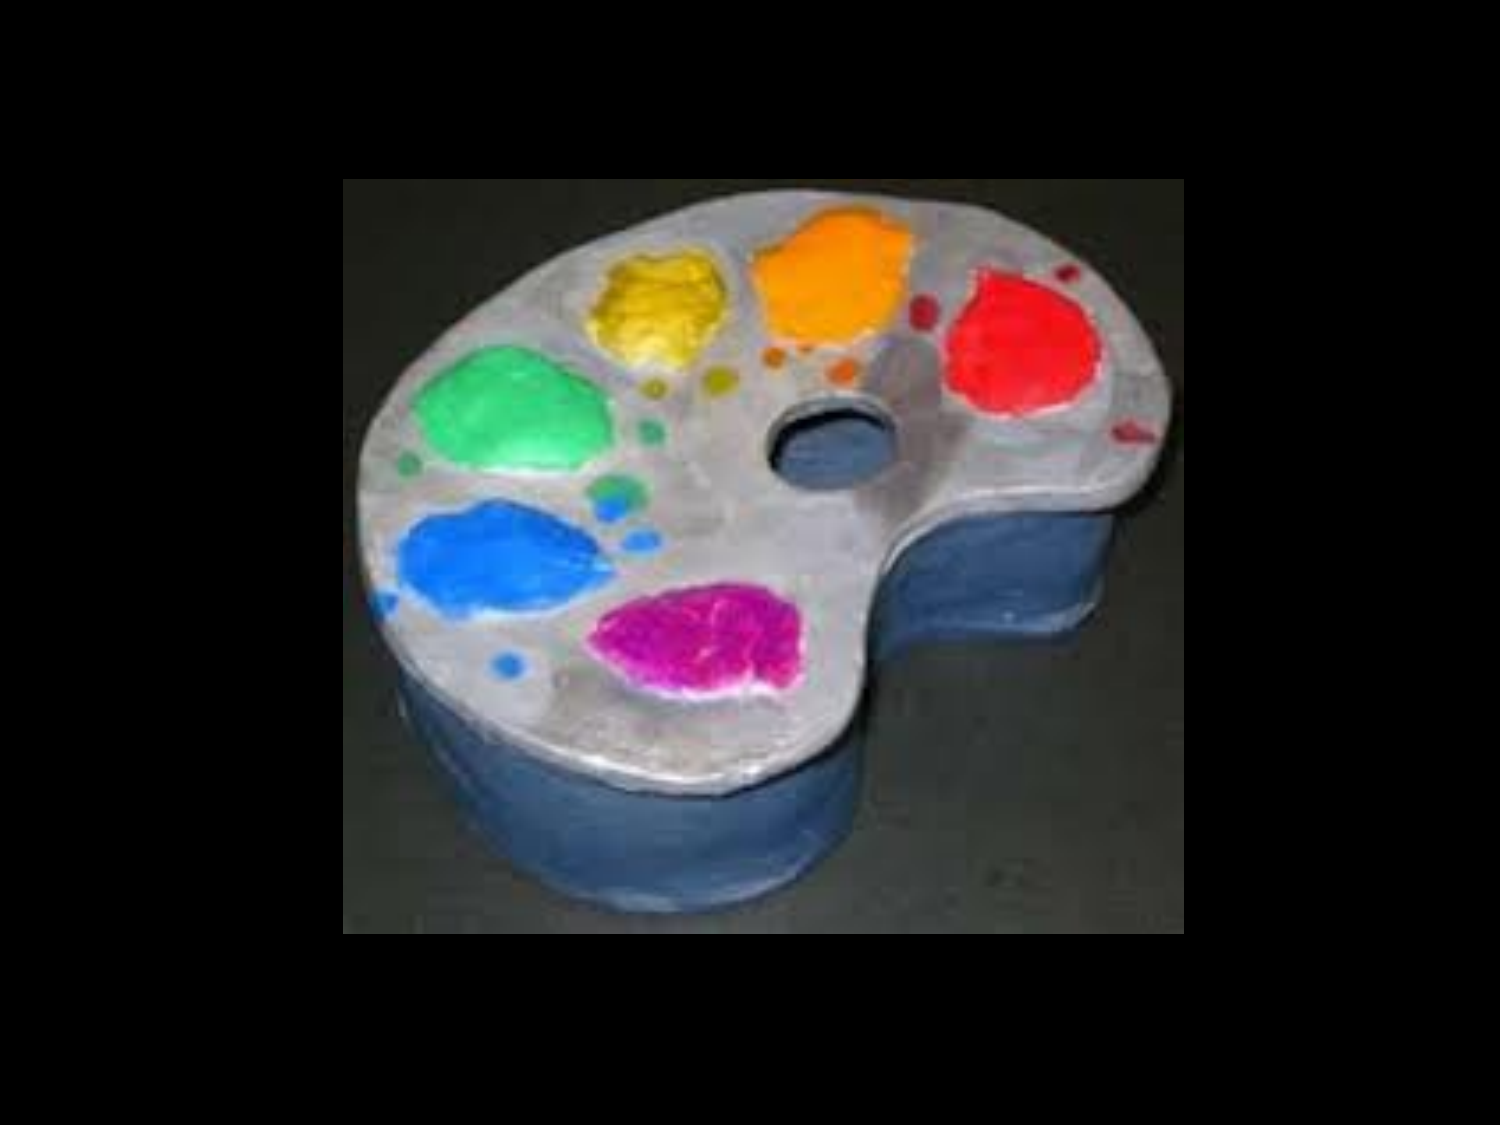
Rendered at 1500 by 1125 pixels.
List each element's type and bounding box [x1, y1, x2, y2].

picture [343, 179, 1184, 935]
